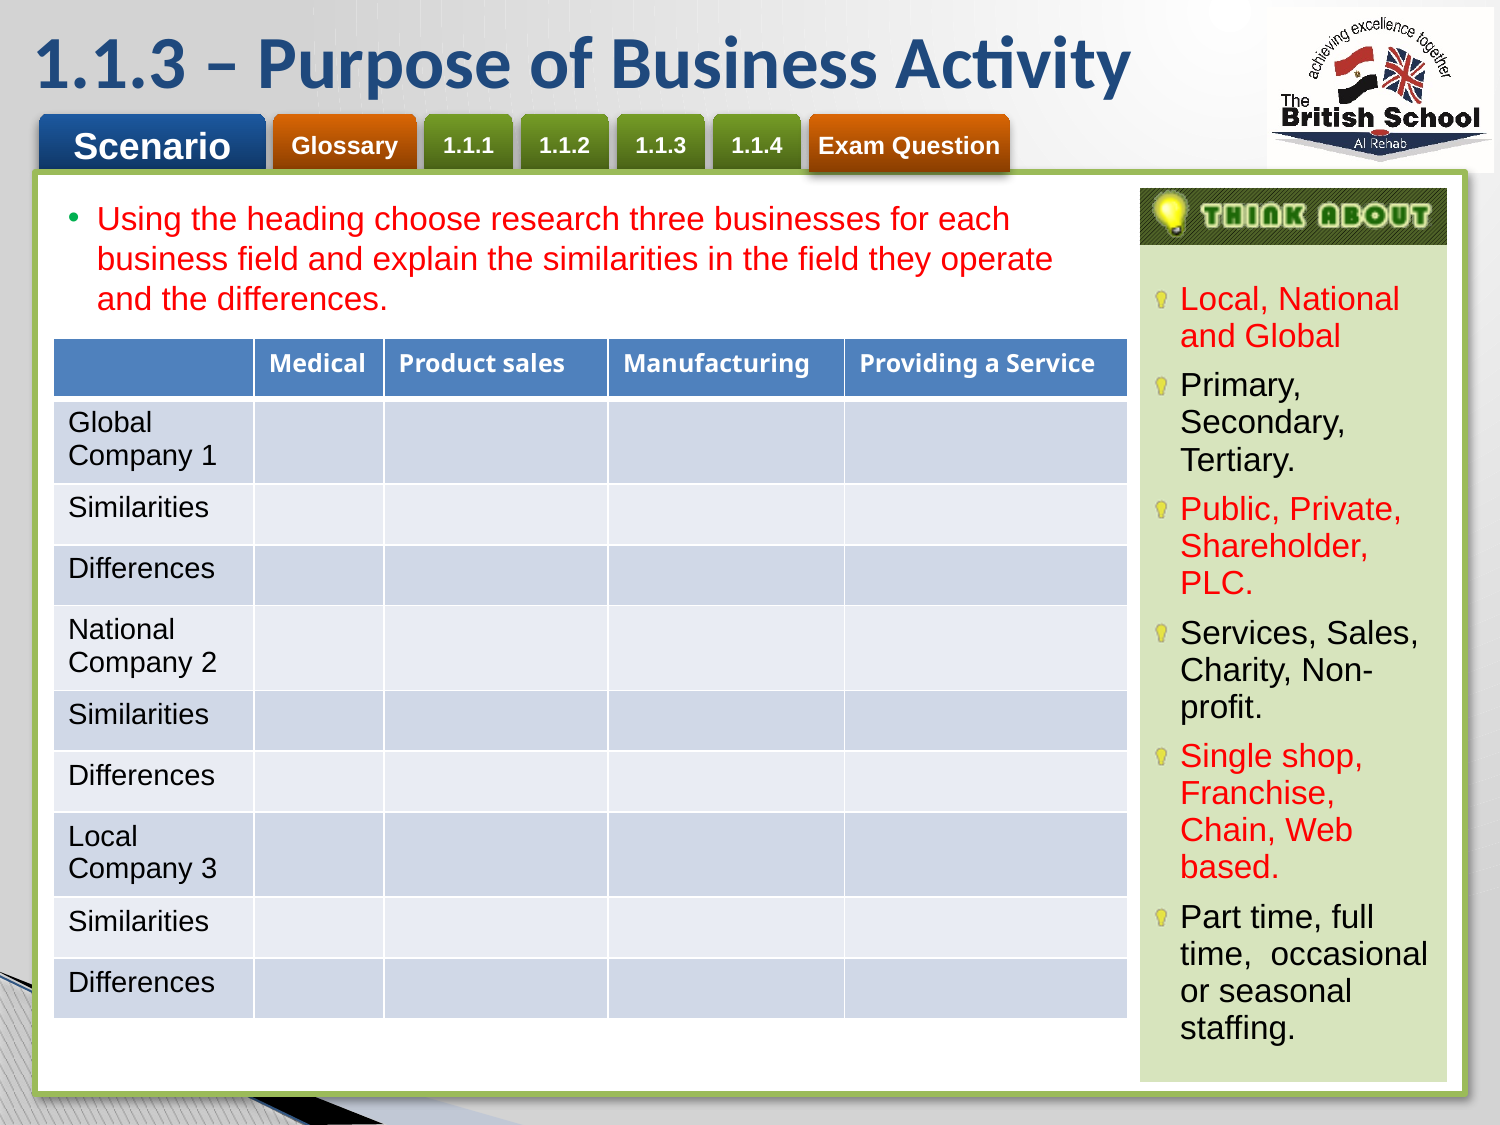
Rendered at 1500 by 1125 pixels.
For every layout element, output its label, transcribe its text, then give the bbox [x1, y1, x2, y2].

table_cell [609, 691, 844, 750]
table_cell [255, 691, 383, 750]
table_cell [255, 546, 383, 605]
table_cell [255, 402, 383, 483]
text_box Using the heading choose research three businesses for each business field and explain the similarities in the field they operate and the differences. [53, 189, 1093, 325]
table_header Manufacturing [609, 339, 844, 396]
table_cell [255, 813, 383, 896]
table_cell [385, 606, 607, 690]
table_cell [385, 485, 607, 544]
table_cell [255, 606, 383, 690]
table_cell [845, 546, 1127, 605]
picture [1151, 497, 1171, 521]
table_cell Local Company 3 [54, 813, 253, 896]
table_header [1140, 188, 1151, 245]
picture [1151, 620, 1171, 645]
table_cell Differences [54, 959, 253, 1018]
table_header Product sales [385, 339, 607, 396]
table_cell [255, 485, 383, 544]
table_cell [845, 691, 1127, 750]
table_cell [385, 752, 607, 811]
table_cell [609, 606, 844, 690]
table_cell [845, 959, 1127, 1018]
table_cell [255, 898, 383, 957]
table_cell [255, 752, 383, 811]
table_cell [845, 898, 1127, 957]
table_cell [255, 959, 383, 1018]
table_cell [845, 402, 1127, 483]
table_cell [845, 752, 1127, 811]
picture [1151, 373, 1171, 398]
table_cell Differences [54, 546, 253, 605]
table_cell Local, National and Global Primary, Secondary, Tertiary. Public, Private, Shareholder, PLC. Services, Sales, Charity, Non-profit. Single shop, Franchise, Chain, Web based. Part time, full time, occasional or seasonal staffing. [1140, 245, 1447, 1082]
table_cell [609, 959, 844, 1018]
table_cell [385, 691, 607, 750]
table_cell [845, 485, 1127, 544]
picture [1151, 287, 1171, 311]
table_cell Differences [54, 752, 253, 811]
table_cell [609, 485, 844, 544]
table_cell [385, 402, 607, 483]
title 1.1.3 – Purpose of Business Activity [17, 7, 1235, 110]
table_cell [385, 959, 607, 1018]
table_cell [609, 898, 844, 957]
table_cell [845, 606, 1127, 690]
table_cell [609, 402, 844, 483]
table_header [54, 339, 253, 396]
picture [1267, 7, 1495, 173]
table_cell [385, 546, 607, 605]
table_cell [385, 898, 607, 957]
table_cell [845, 813, 1127, 896]
table_cell [609, 813, 844, 896]
table_header Medical [255, 339, 383, 396]
picture [1151, 905, 1171, 929]
table_cell [609, 546, 844, 605]
table_cell Similarities [54, 485, 253, 544]
picture [1151, 187, 1436, 243]
table_header Providing a Service [845, 339, 1127, 396]
table_cell Global Company 1 [54, 402, 253, 483]
table_cell National Company 2 [54, 606, 253, 690]
table_cell Similarities [54, 691, 253, 750]
table_cell [385, 813, 607, 896]
table_cell [609, 752, 844, 811]
table_cell Similarities [54, 898, 253, 957]
picture [1151, 744, 1171, 768]
picture [281, 1114, 303, 1125]
table_header [1436, 188, 1447, 245]
